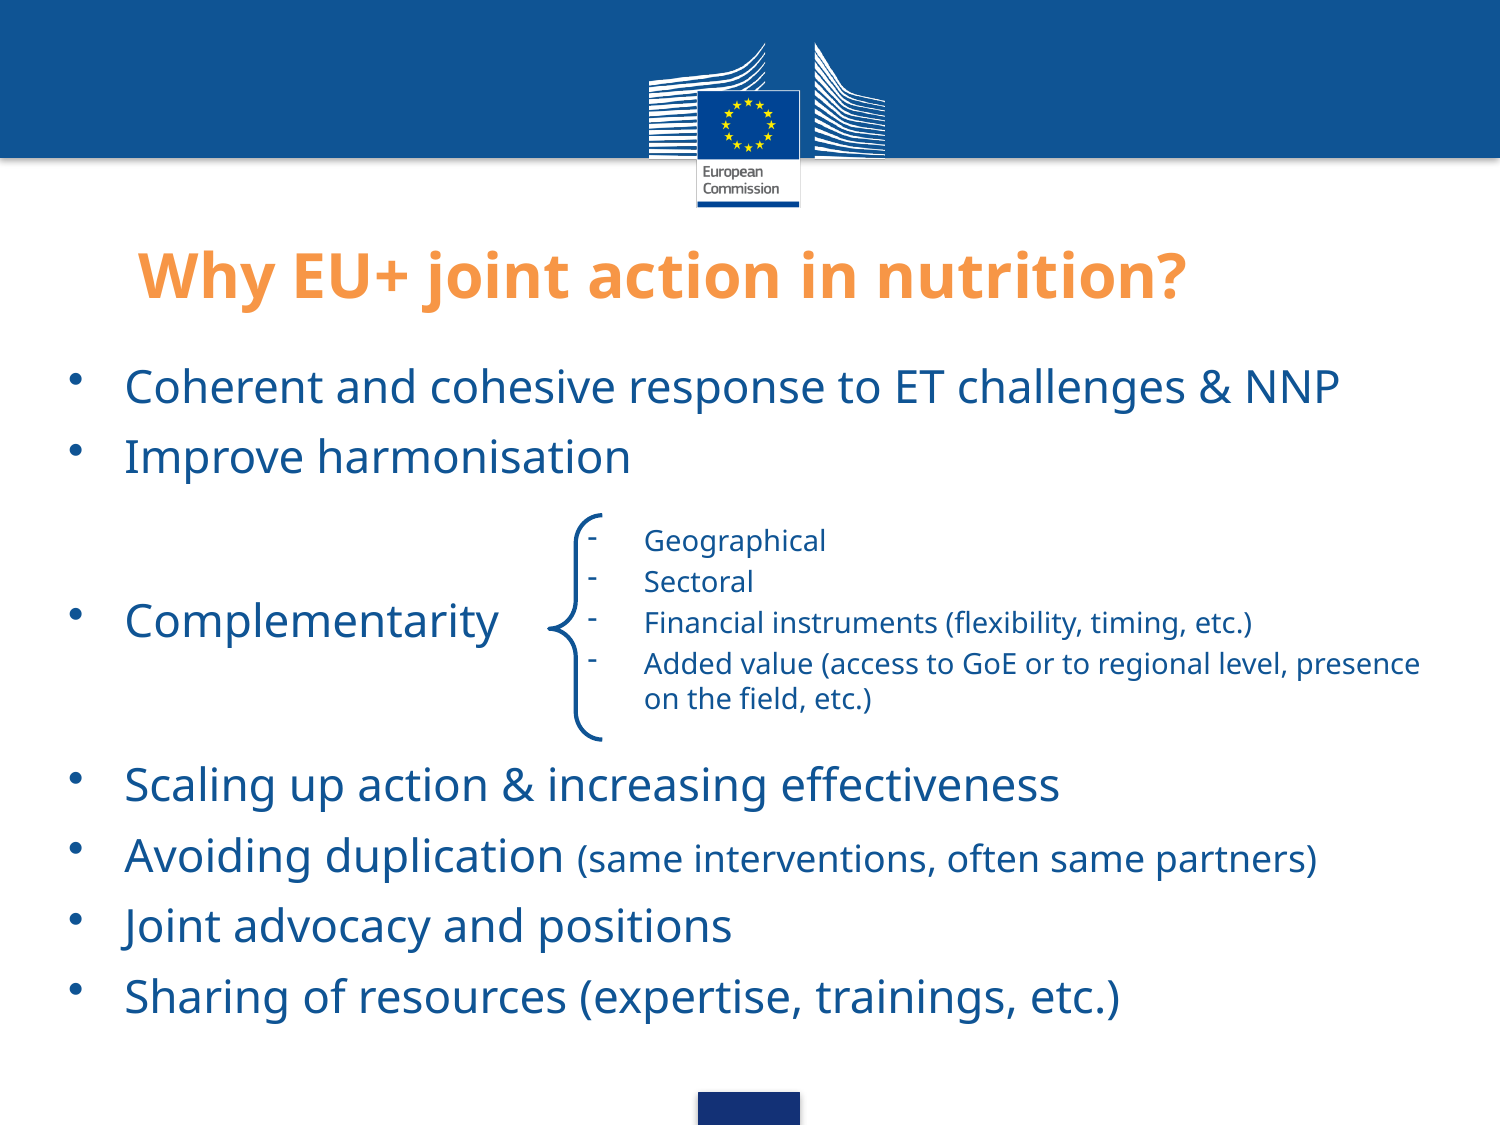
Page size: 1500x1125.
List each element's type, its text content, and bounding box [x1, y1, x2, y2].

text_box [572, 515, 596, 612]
list Coherent and cohesive response to ET challenges & NNP Improve harmonisation Complementarity Scaling up action & increasing effectiveness Avoiding duplication (same interventions, often same partners) Joint advocacy and positions Sharing of resources (expertise, trainings, etc.) [53, 349, 1471, 1043]
picture [649, 42, 885, 196]
text_box [549, 515, 603, 740]
text_box Geographical Sectoral Financial instruments (flexibility, timing, etc.) Added value (access to GoE or to regional level, presence on the field, etc.) [603, 515, 1459, 740]
title Why EU+ joint action in nutrition? [64, 196, 1415, 349]
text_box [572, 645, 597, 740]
